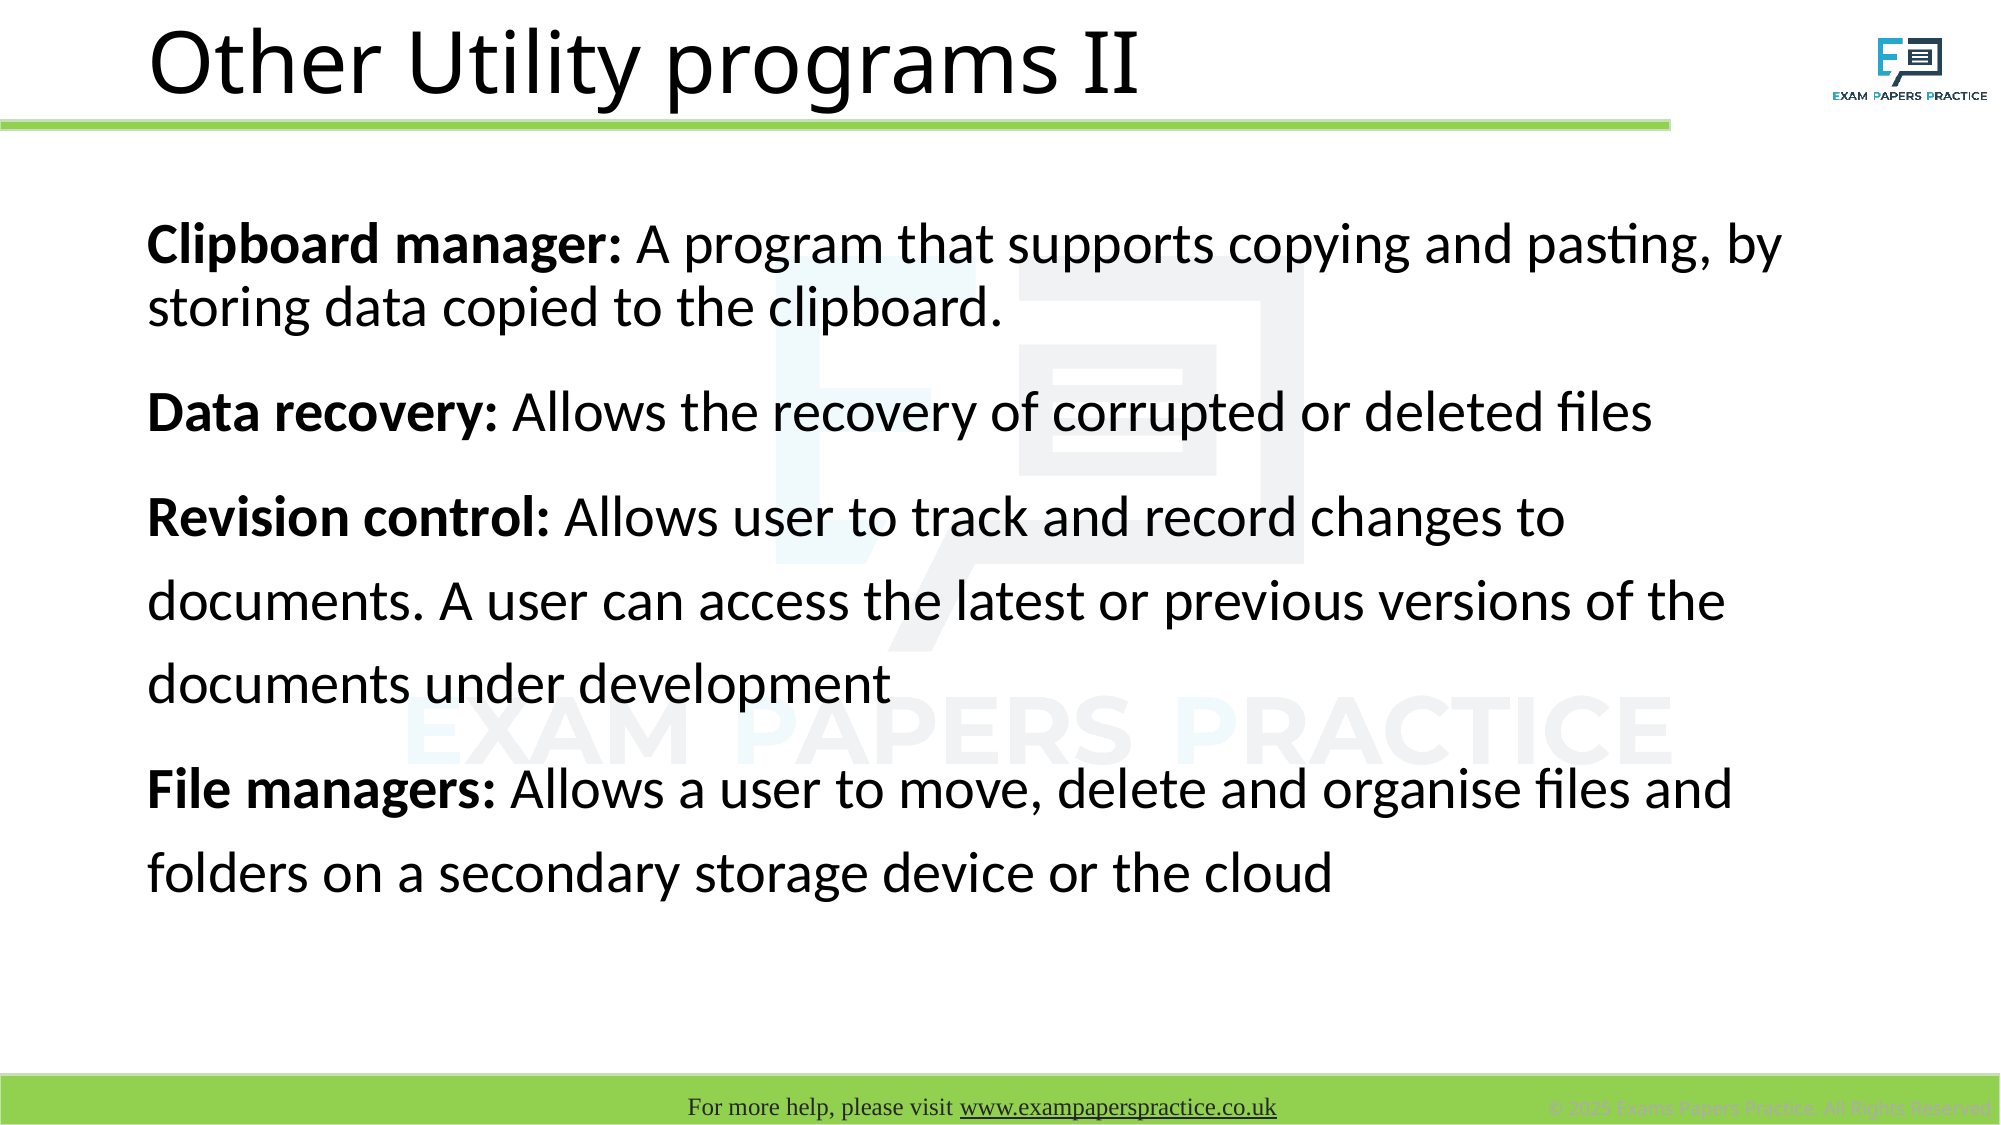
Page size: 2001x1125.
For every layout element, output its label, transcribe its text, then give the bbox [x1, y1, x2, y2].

list Clipboard manager: A program that supports copying and pasting, by storing data copied to the clipboard. Data recovery: Allows the recovery of corrupted or deleted files Revision control: Allows user to track and record changes to documents. A user can access the latest or previous versions of the documents under development File managers: Allows a user to move, delete and organise files and folders on a secondary storage device or the cloud [132, 205, 1858, 920]
title Other Utility programs II [132, 11, 1858, 121]
